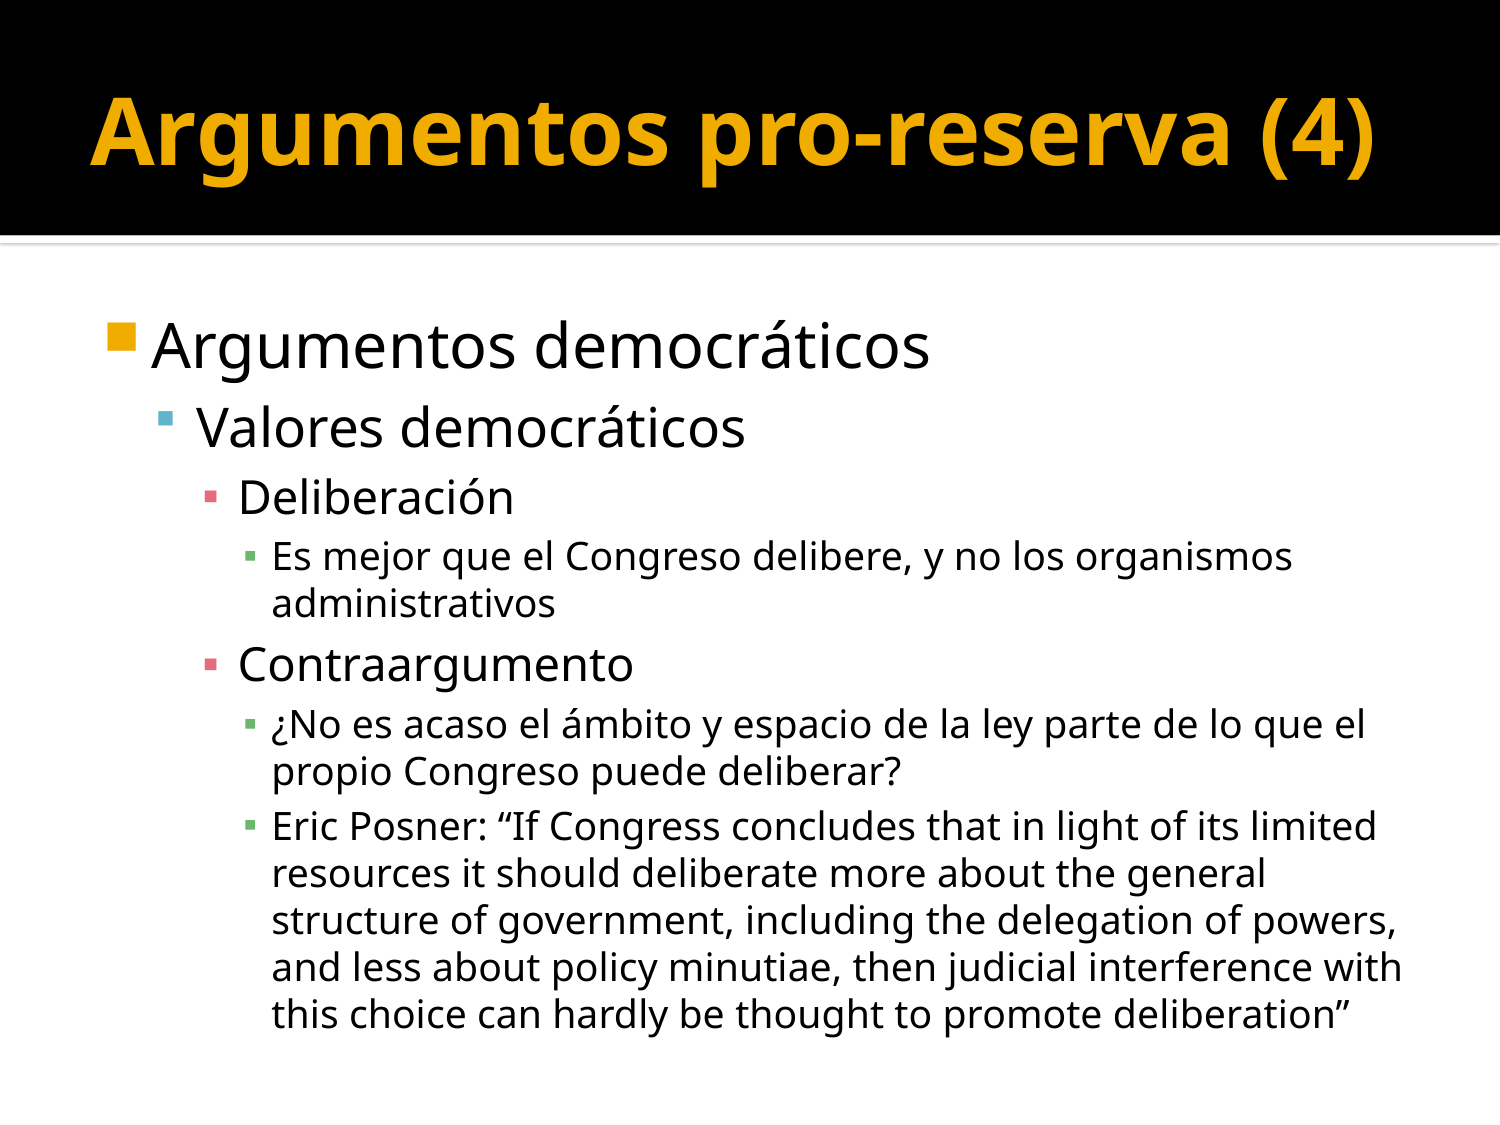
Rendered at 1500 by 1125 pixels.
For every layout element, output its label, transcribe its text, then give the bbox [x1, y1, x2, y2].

list Argumentos democráticos Valores democráticos Deliberación Es mejor que el Congreso delibere, y no los organismos administrativos Contraargumento ¿No es acaso el ámbito y espacio de la ley parte de lo que el propio Congreso puede deliberar? Eric Posner: “If Congress concludes that in light of its limited resources it should deliberate more about the general structure of government, including the delegation of powers, and less about policy minutiae, then judicial interference with this choice can hardly be thought to promote deliberation” [75, 291, 1425, 1050]
title Argumentos pro-reserva (4) [75, 25, 1425, 231]
